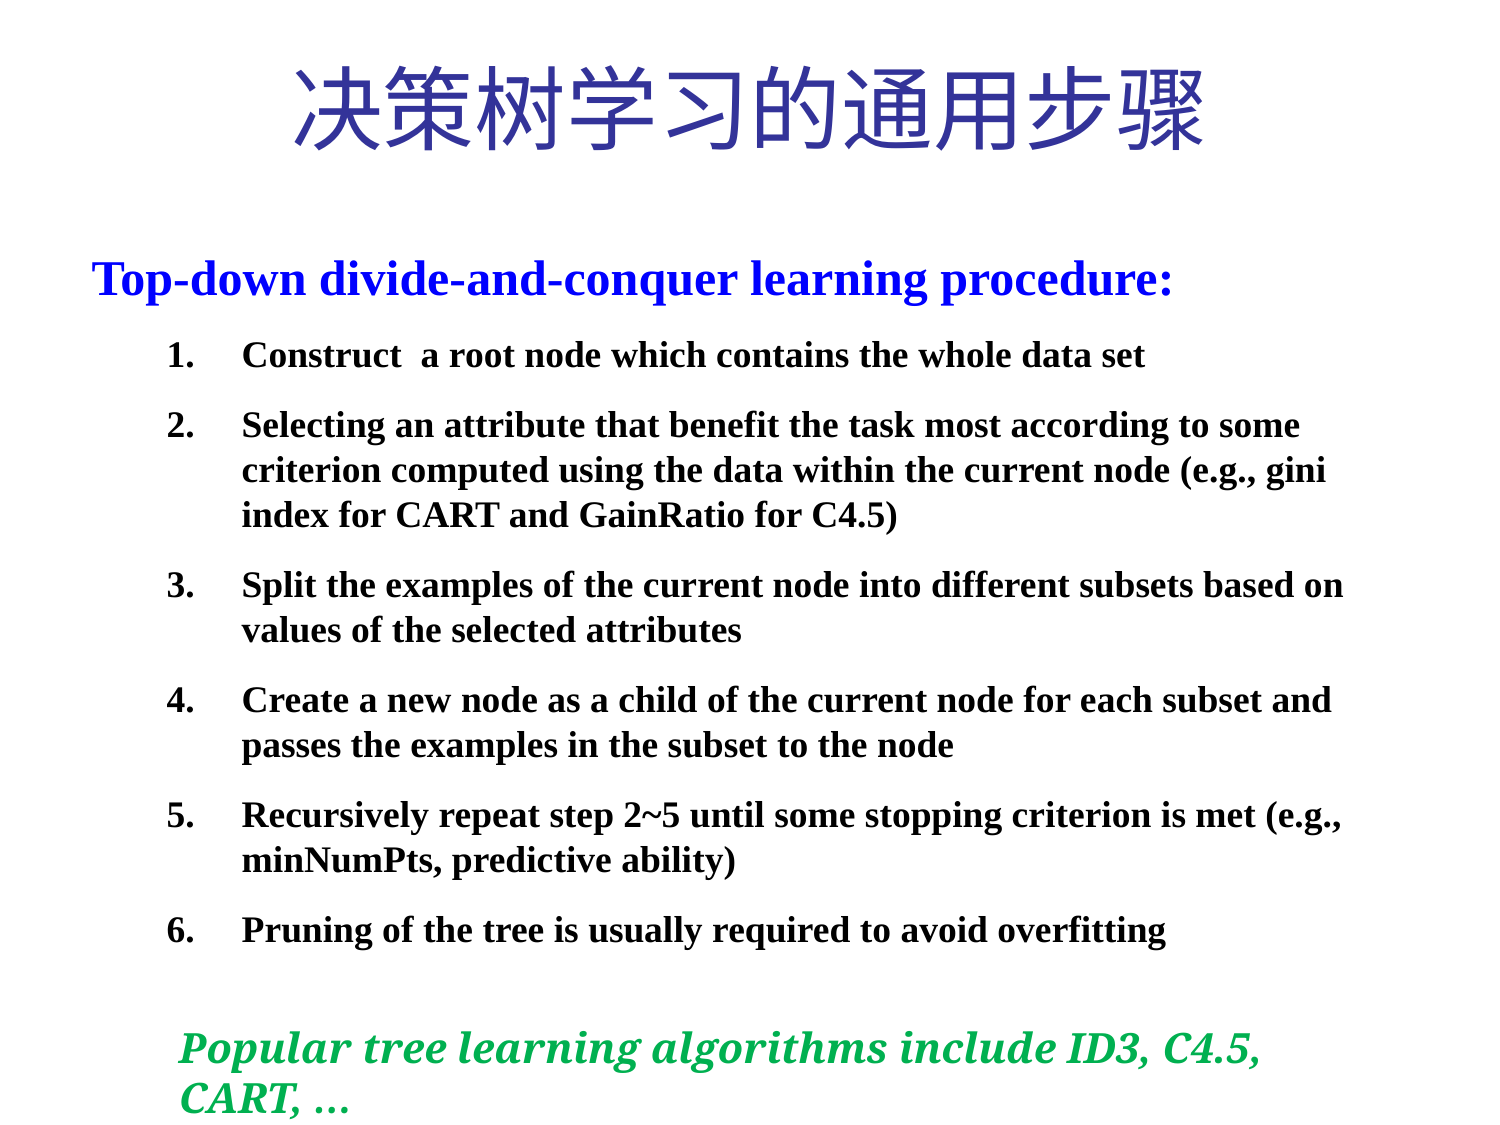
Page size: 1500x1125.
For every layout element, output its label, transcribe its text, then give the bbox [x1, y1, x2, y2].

text_box Popular tree learning algorithms include ID3, C4.5, CART, … [163, 1014, 1383, 1125]
title 决策树学习的通用步骤 [75, 13, 1425, 201]
list Top-down divide-and-conquer learning procedure: Construct a root node which contains the whole data set Selecting an attribute that benefit the task most according to some criterion computed using the data within the current node (e.g., gini index for CART and GainRatio for C4.5) Split the examples of the current node into different subsets based on values of the selected attributes Create a new node as a child of the current node for each subset and passes the examples in the subset to the node Recursively repeat step 2~5 until some stopping criterion is met (e.g., minNumPts, predictive ability) Pruning of the tree is usually required to avoid overfitting [76, 237, 1427, 981]
